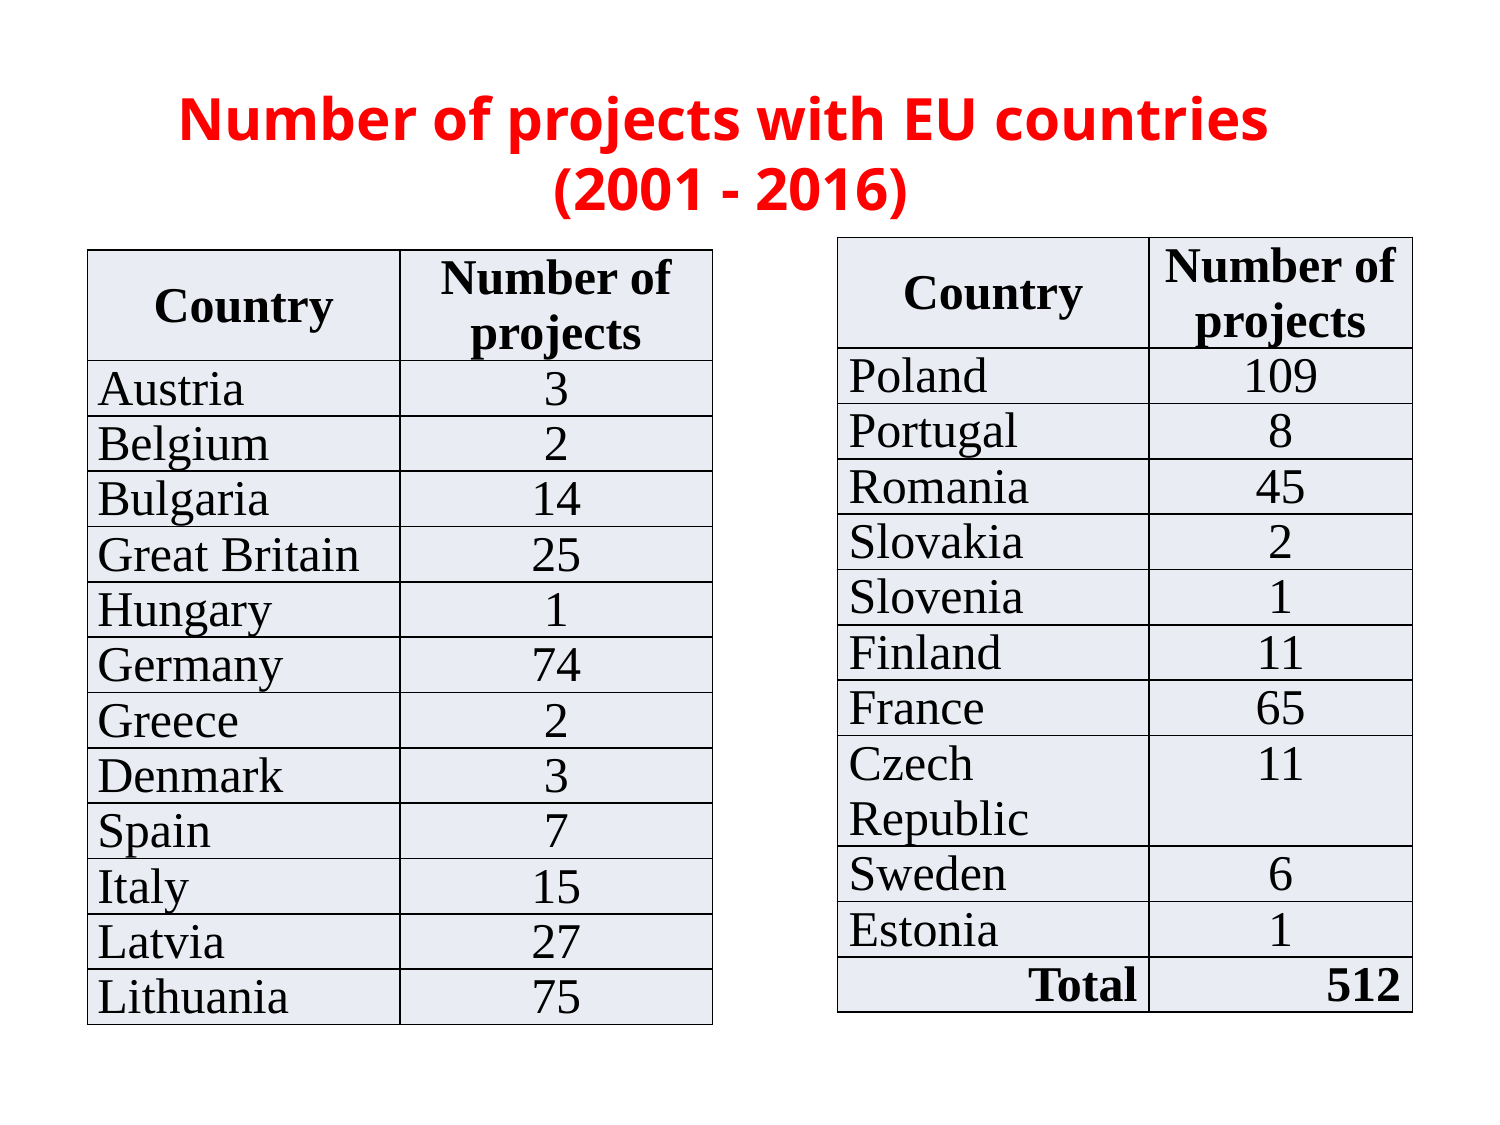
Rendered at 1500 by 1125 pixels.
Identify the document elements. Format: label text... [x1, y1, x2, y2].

text_box Number of projects with EU countries (2001 - 2016) [24, 74, 1438, 230]
table_cell 2 [401, 417, 712, 470]
table_cell Slovakia [838, 515, 1148, 569]
table_cell 11 [1150, 736, 1412, 845]
table_cell Czech Republic [838, 736, 1148, 845]
table_cell 65 [1150, 681, 1412, 735]
table_cell Total [838, 958, 1148, 1011]
table_cell France [838, 681, 1148, 735]
table_cell 74 [401, 638, 712, 692]
table_cell Germany [88, 638, 399, 692]
table_cell Spain [88, 804, 399, 858]
table_cell 27 [401, 915, 712, 968]
table_cell 45 [1150, 460, 1412, 513]
table_cell Poland [838, 349, 1148, 403]
table_cell 1 [1150, 902, 1412, 956]
table_cell Italy [88, 859, 399, 913]
table_cell 2 [401, 693, 712, 747]
table_cell Great Britain [88, 527, 399, 581]
table_cell Portugal [838, 404, 1148, 458]
table_cell Belgium [88, 417, 399, 470]
table_cell Austria [88, 361, 399, 415]
table_cell 15 [401, 859, 712, 913]
table_cell Sweden [838, 847, 1148, 901]
table_cell 11 [1150, 626, 1412, 679]
table_cell 8 [1150, 404, 1412, 458]
table_cell Romania [838, 460, 1148, 513]
table_cell 1 [401, 583, 712, 636]
table_cell Latvia [88, 915, 399, 968]
table_cell Finland [838, 626, 1148, 679]
table_header Number of projects [401, 251, 712, 360]
table_cell Hungary [88, 583, 399, 636]
table_cell Bulgaria [88, 472, 399, 526]
table_cell Greece [88, 693, 399, 747]
table_cell 7 [401, 804, 712, 858]
table_cell 109 [1150, 349, 1412, 403]
table_cell 6 [1150, 847, 1412, 901]
table_cell 512 [1150, 958, 1412, 1011]
table_cell Estonia [838, 902, 1148, 956]
table_cell 75 [401, 970, 712, 1024]
table_cell 1 [1150, 570, 1412, 624]
table_cell Lithuania [88, 970, 399, 1024]
table_cell 3 [401, 749, 712, 802]
table_cell Denmark [88, 749, 399, 802]
table_cell 14 [401, 472, 712, 526]
table_cell 3 [401, 361, 712, 415]
table_header Country [838, 238, 1148, 347]
table_cell 2 [1150, 515, 1412, 569]
table_header Number of projects [1150, 238, 1412, 347]
table_cell 25 [401, 527, 712, 581]
table_header Country [88, 251, 399, 360]
table_cell Slovenia [838, 570, 1148, 624]
